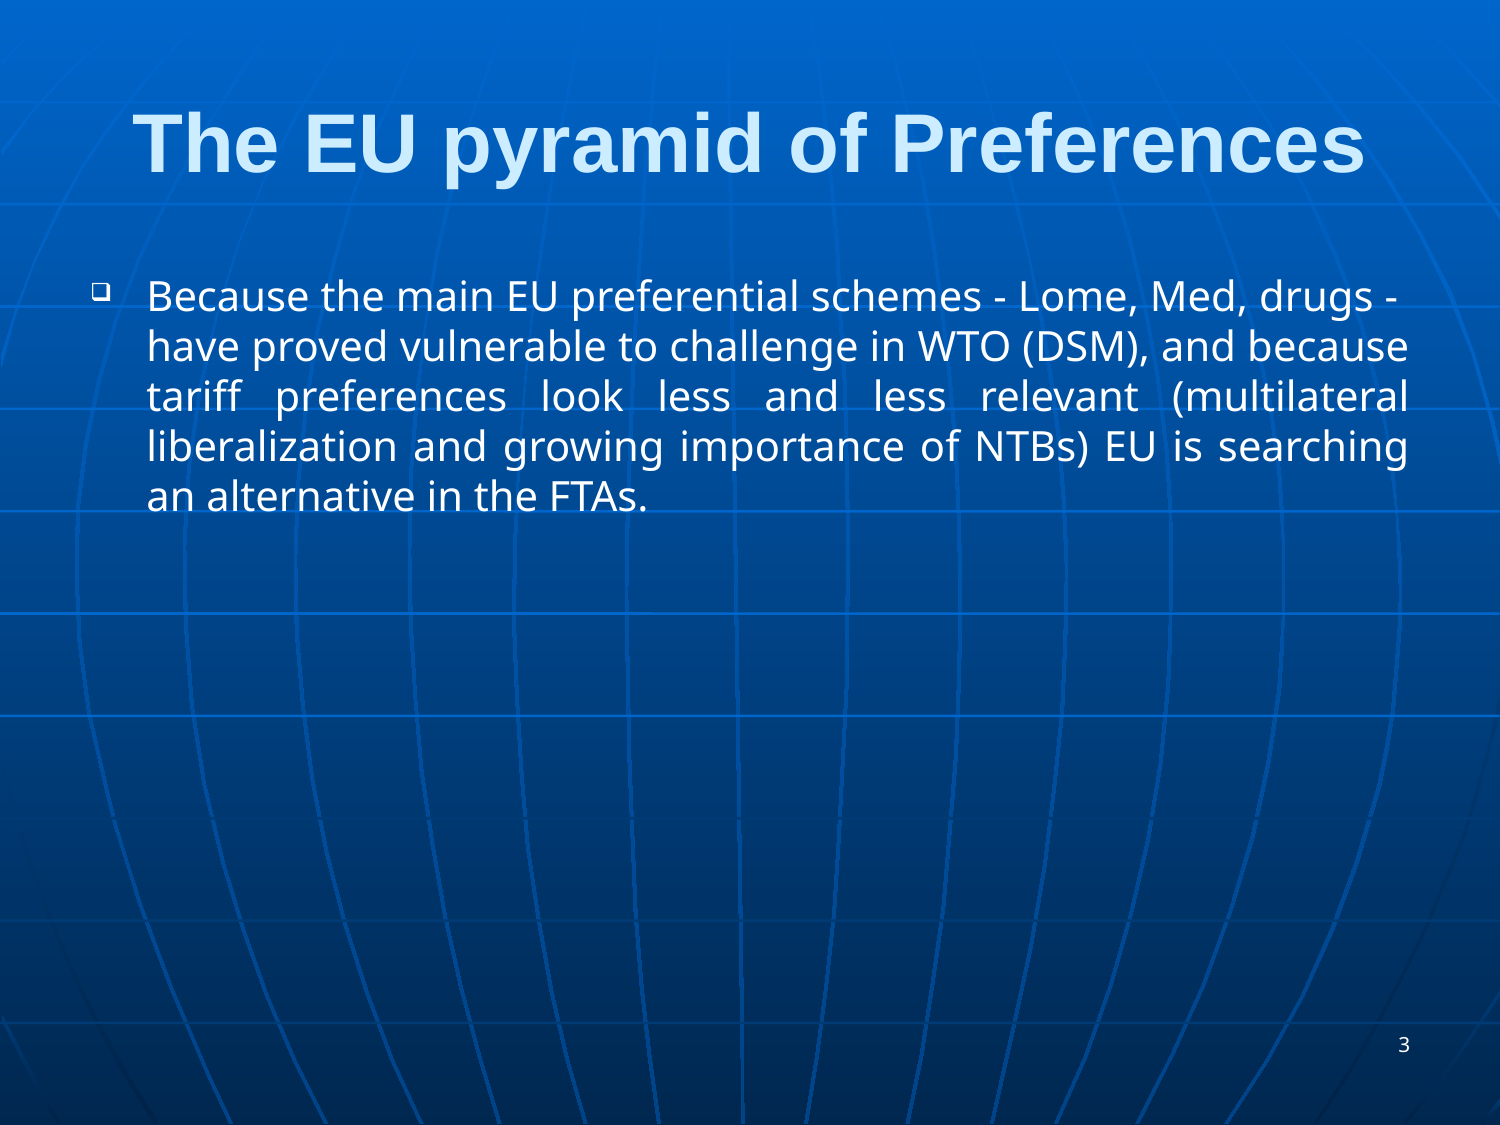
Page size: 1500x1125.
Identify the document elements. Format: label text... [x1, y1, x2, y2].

slide_number 3 [1074, 1023, 1426, 1100]
list Because the main EU preferential schemes - Lome, Med, drugs - have proved vulnerable to challenge in WTO (DSM), and because tariff preferences look less and less relevant (multilateral liberalization and growing importance of NTBs) EU is searching an alternative in the FTAs. [74, 262, 1426, 1006]
title The EU pyramid of Preferences [74, 45, 1426, 233]
